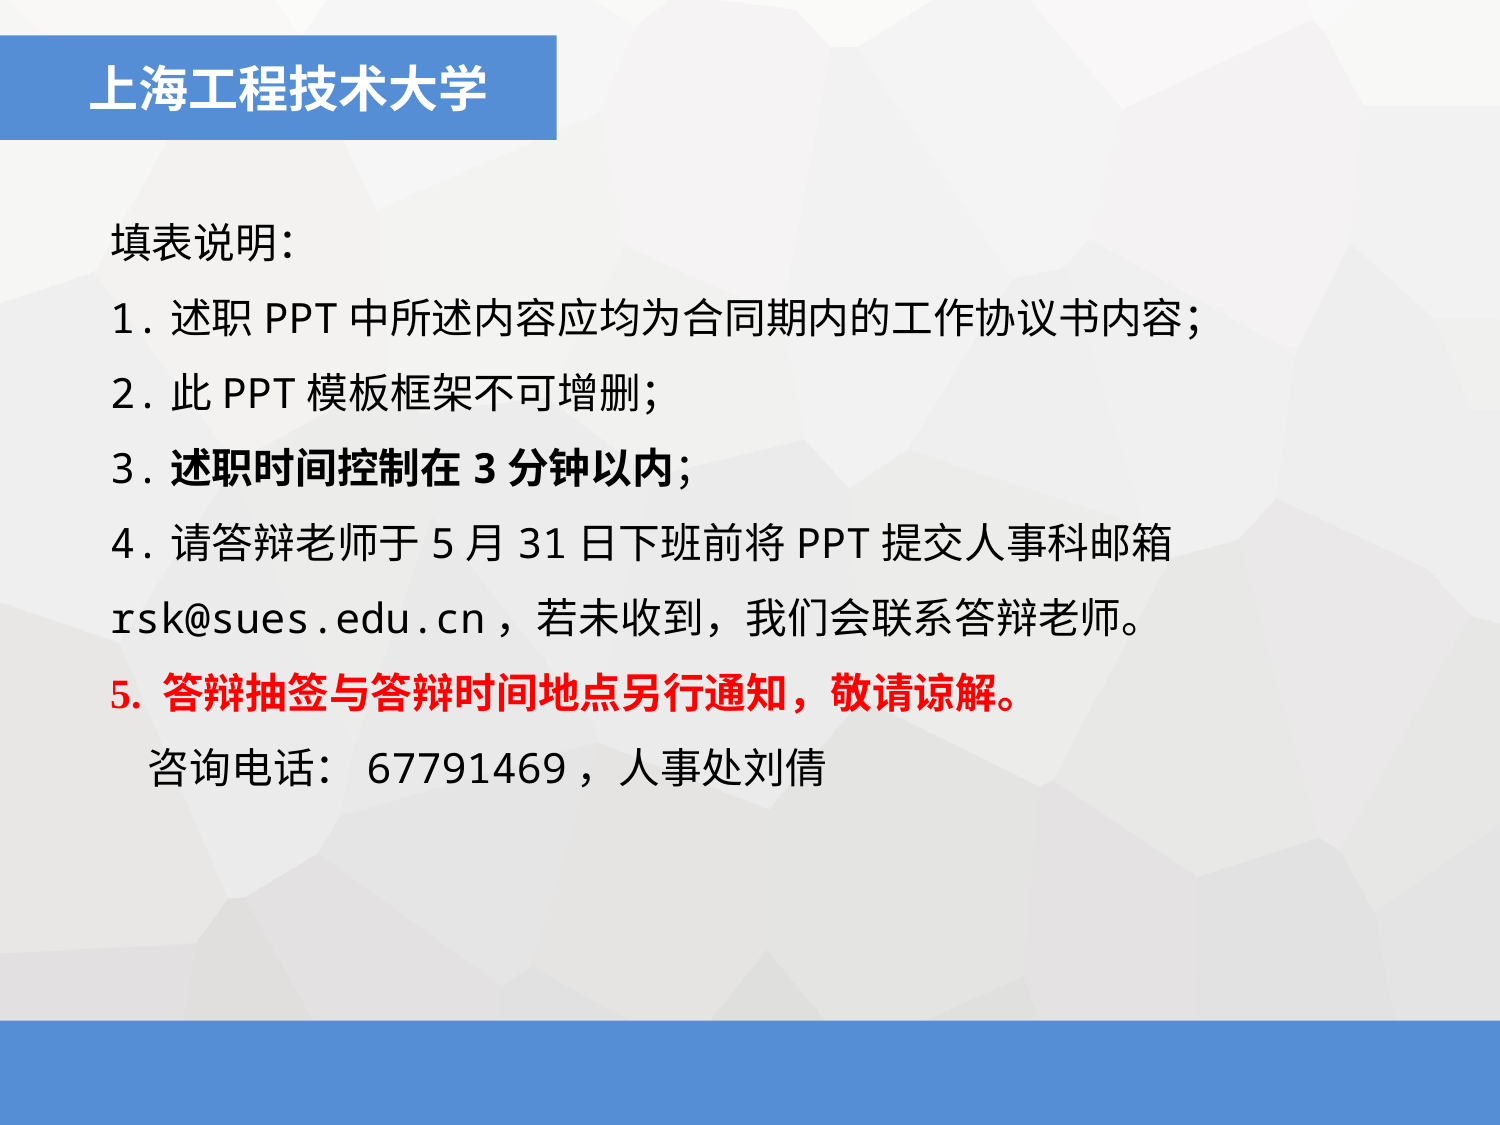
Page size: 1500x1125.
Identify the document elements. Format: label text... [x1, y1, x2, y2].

text_box 填表说明： 1.述职PPT中所述内容应均为合同期内的工作协议书内容； 2.此PPT模板框架不可增删； 3.述职时间控制在3分钟以内； 4.请答辩老师于5月31日下班前将PPT提交人事科邮箱rsk@sues.edu.cn，若未收到，我们会联系答辩老师。 5. 答辩抽签与答辩时间地点另行通知，敬请谅解。 咨询电话：67791469，人事处刘倩 [95, 184, 1387, 800]
picture [0, 0, 1500, 1020]
text_box 上海工程技术大学 [73, 49, 504, 125]
text_box [0, 35, 557, 140]
text_box [0, 1020, 1500, 1125]
